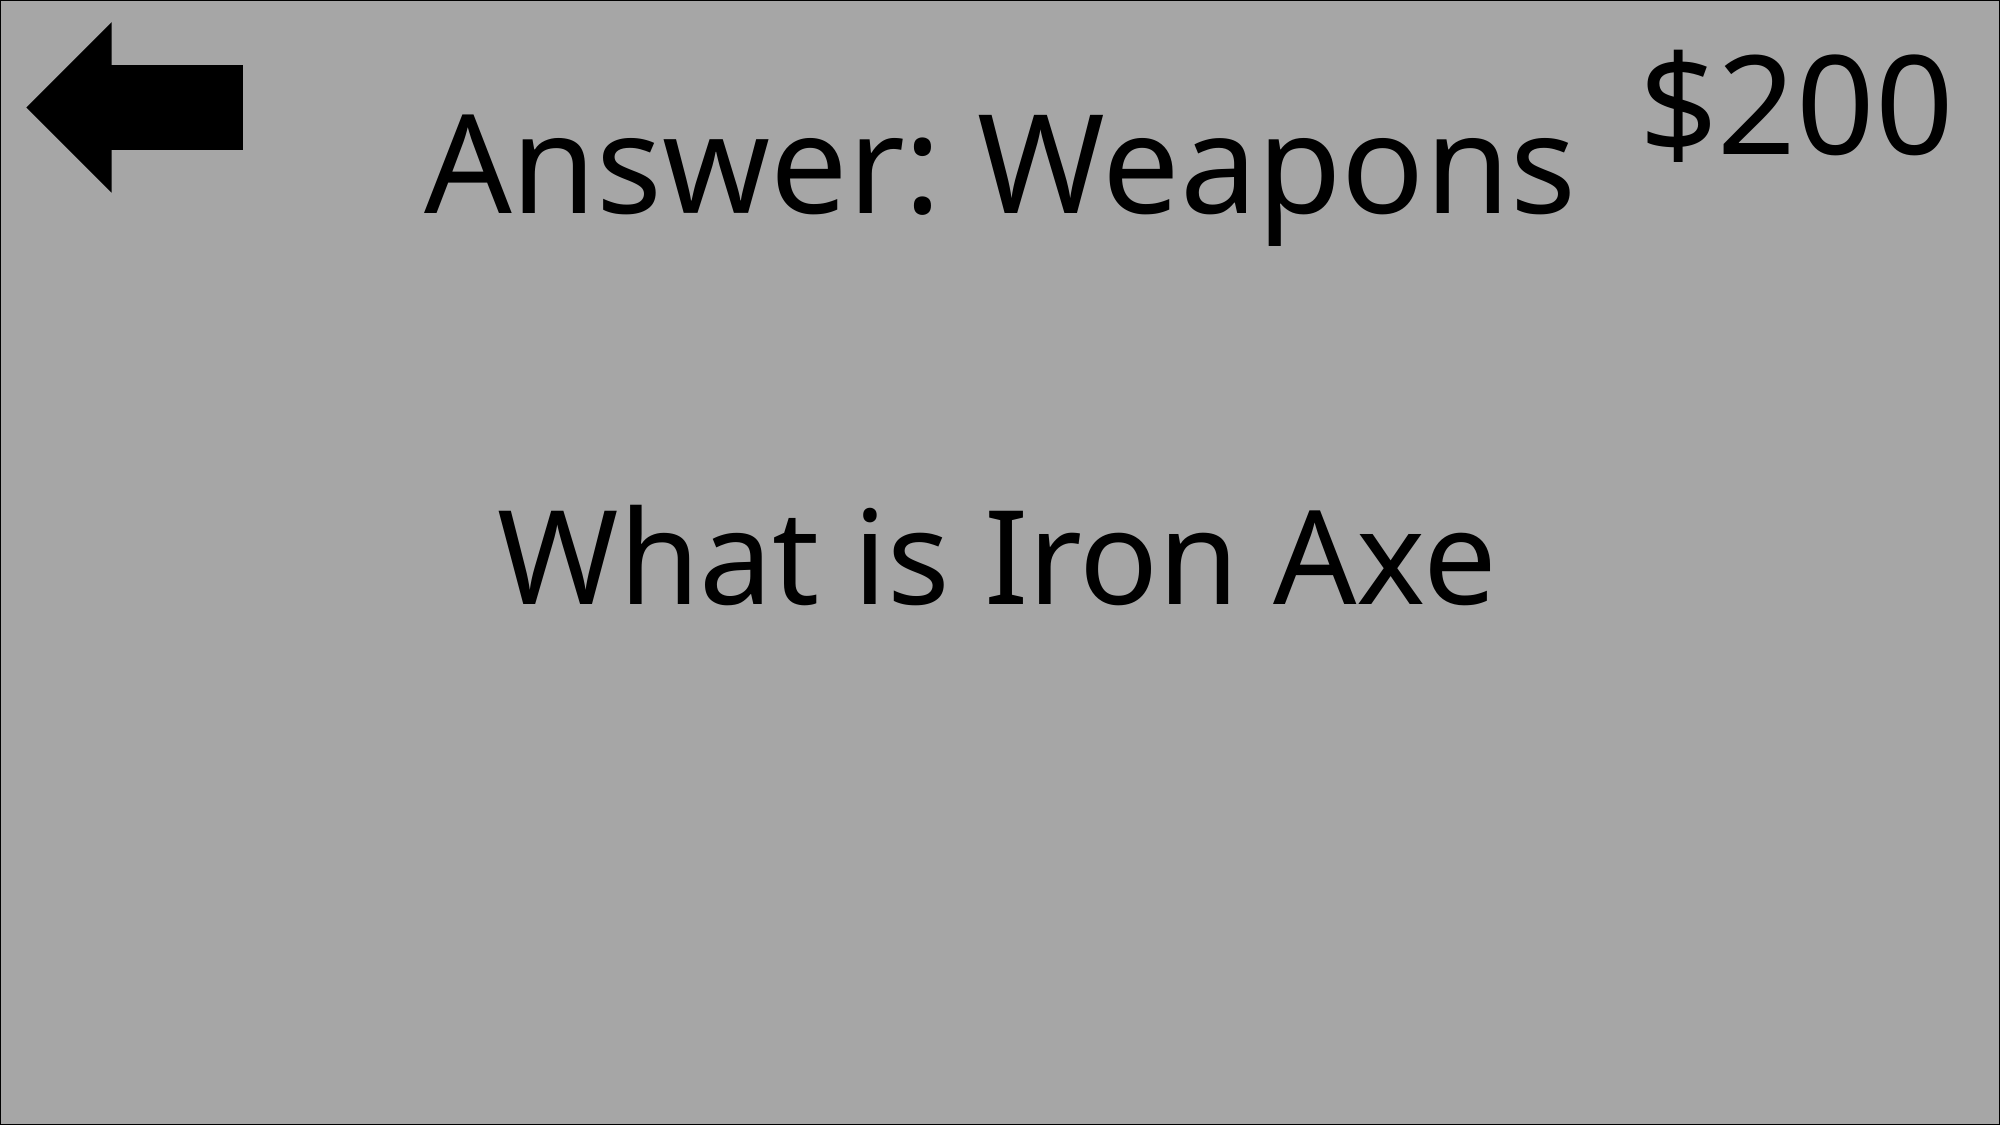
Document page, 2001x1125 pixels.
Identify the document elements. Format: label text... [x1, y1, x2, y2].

text_box [26, 22, 243, 193]
text_box $200 [1593, 1, 2000, 219]
text_box What is Iron Axe [134, 484, 1860, 641]
text_box Answer: Weapons [137, 59, 1863, 278]
text_box [0, 0, 2000, 1125]
